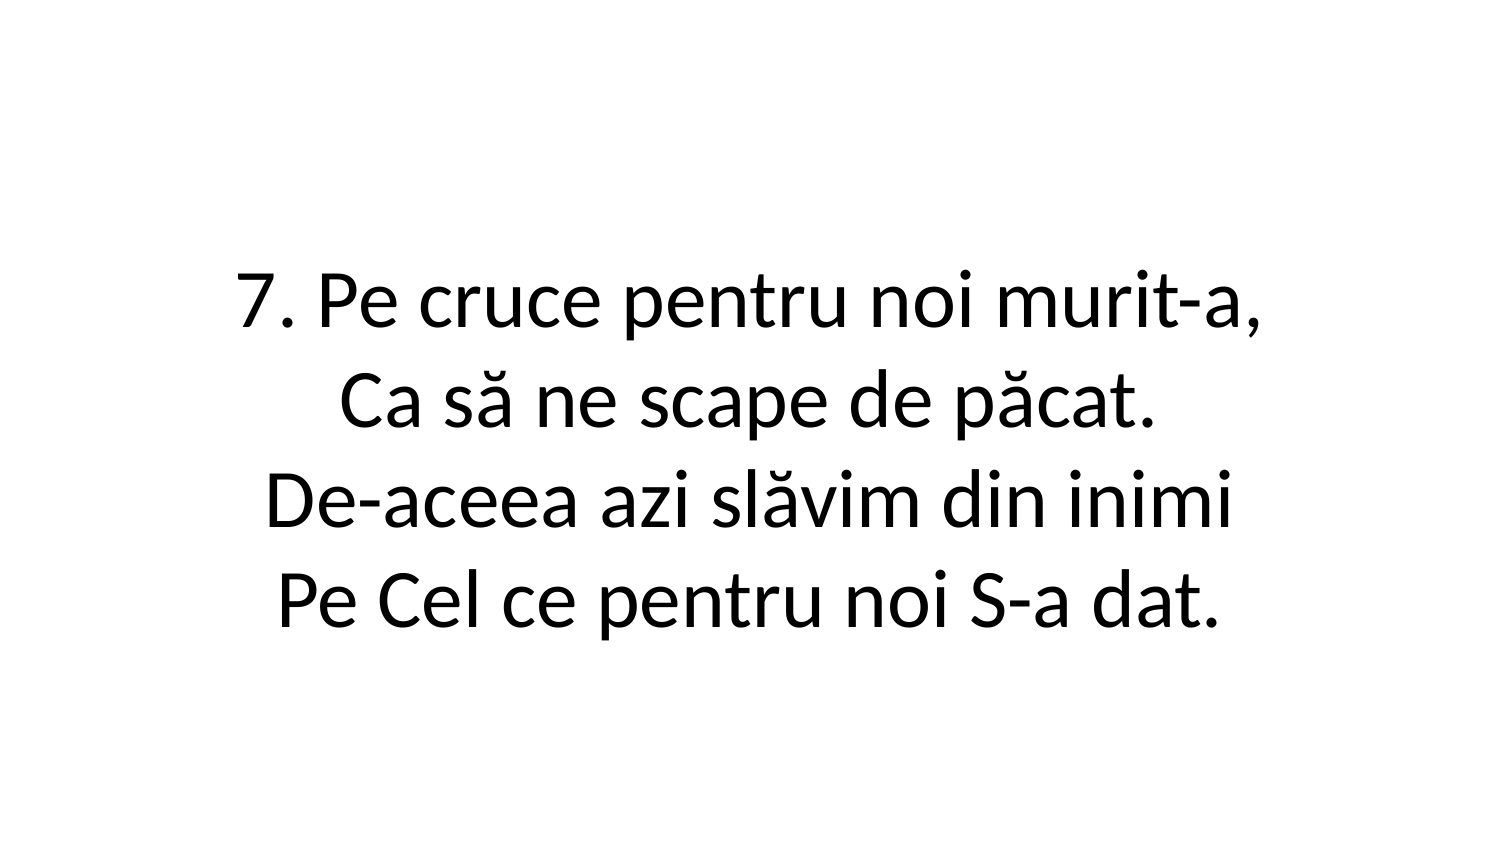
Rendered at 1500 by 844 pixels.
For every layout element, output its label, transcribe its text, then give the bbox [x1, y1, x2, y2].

text_box 7. Pe cruce pentru noi murit-a, Ca să ne scape de păcat. De-aceea azi slăvim din inimi Pe Cel ce pentru noi S-a dat. [220, 192, 1280, 652]
